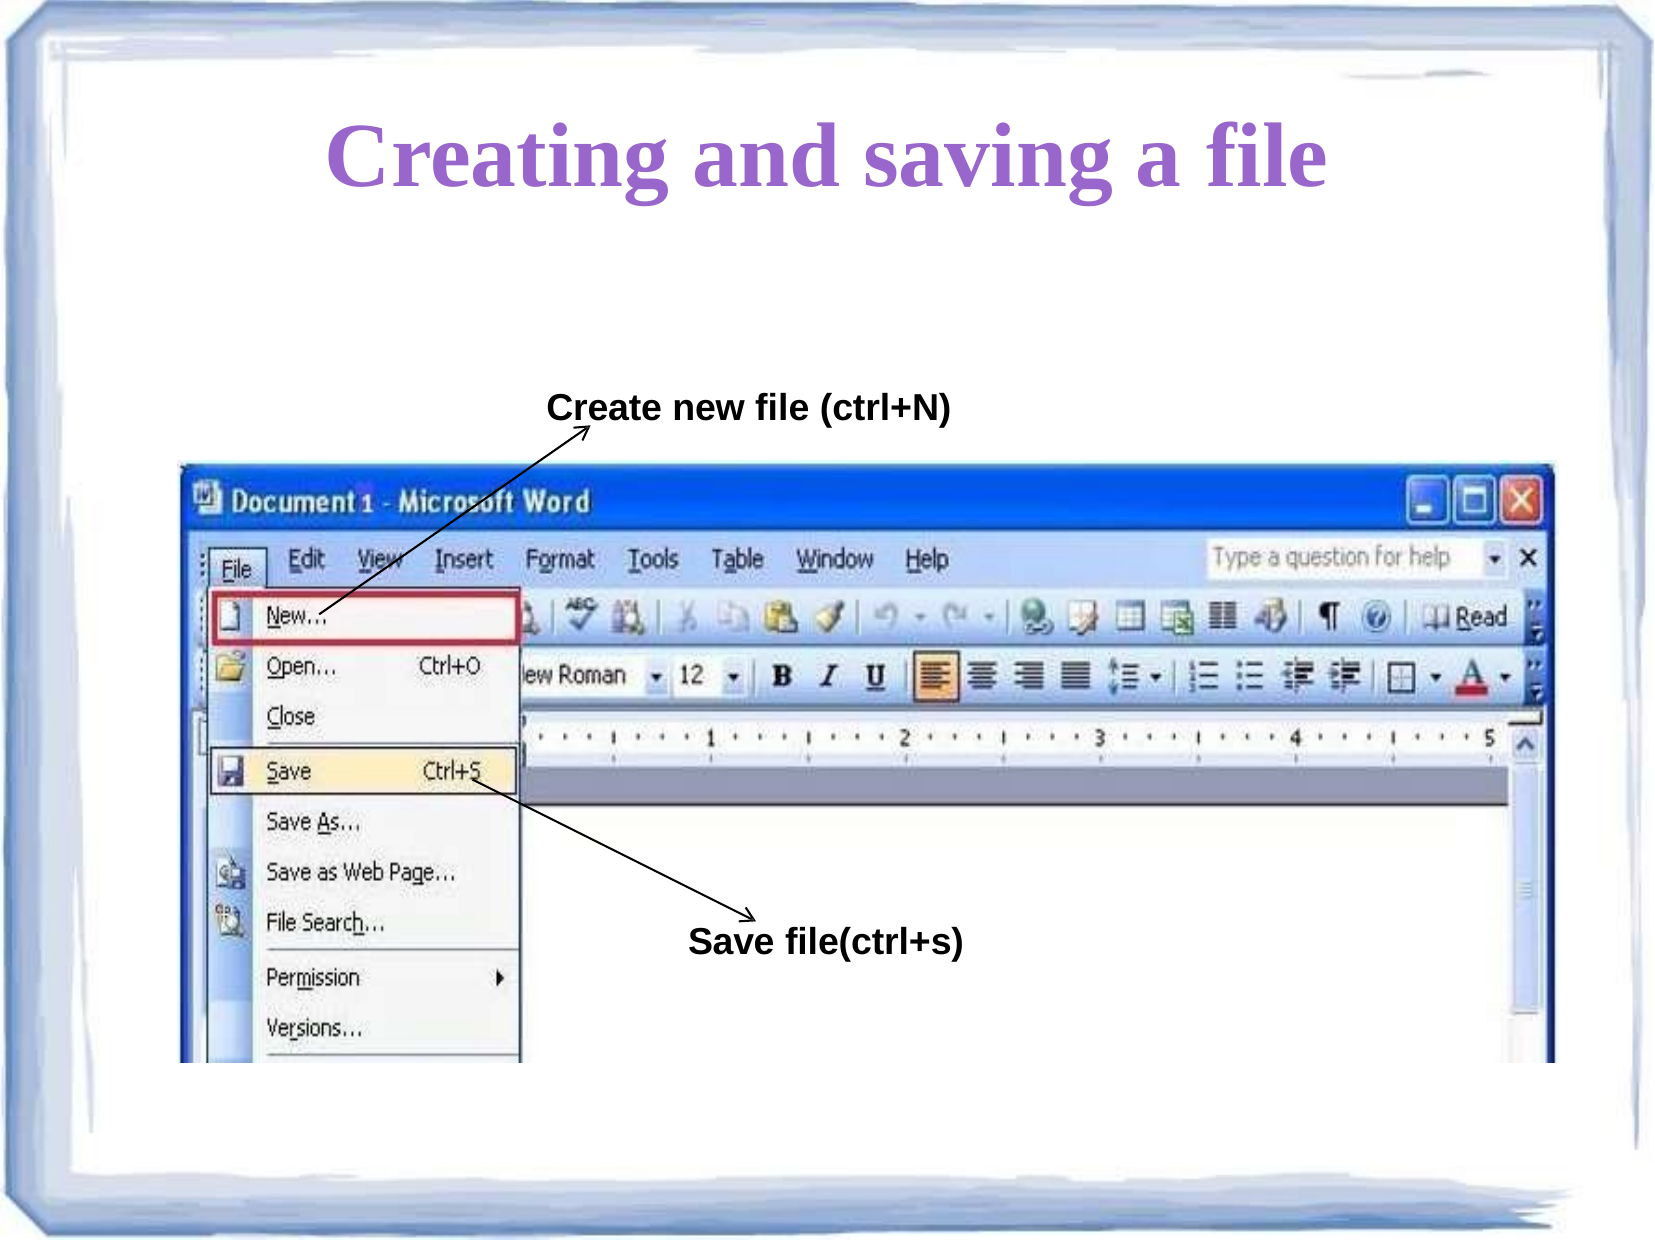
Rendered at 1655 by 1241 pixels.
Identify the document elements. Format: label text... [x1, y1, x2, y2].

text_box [176, 425, 1560, 1064]
text_box Create new file (ctrl+N) [544, 381, 956, 423]
picture [0, 0, 1654, 1240]
title Creating and saving a file [322, 92, 1331, 302]
